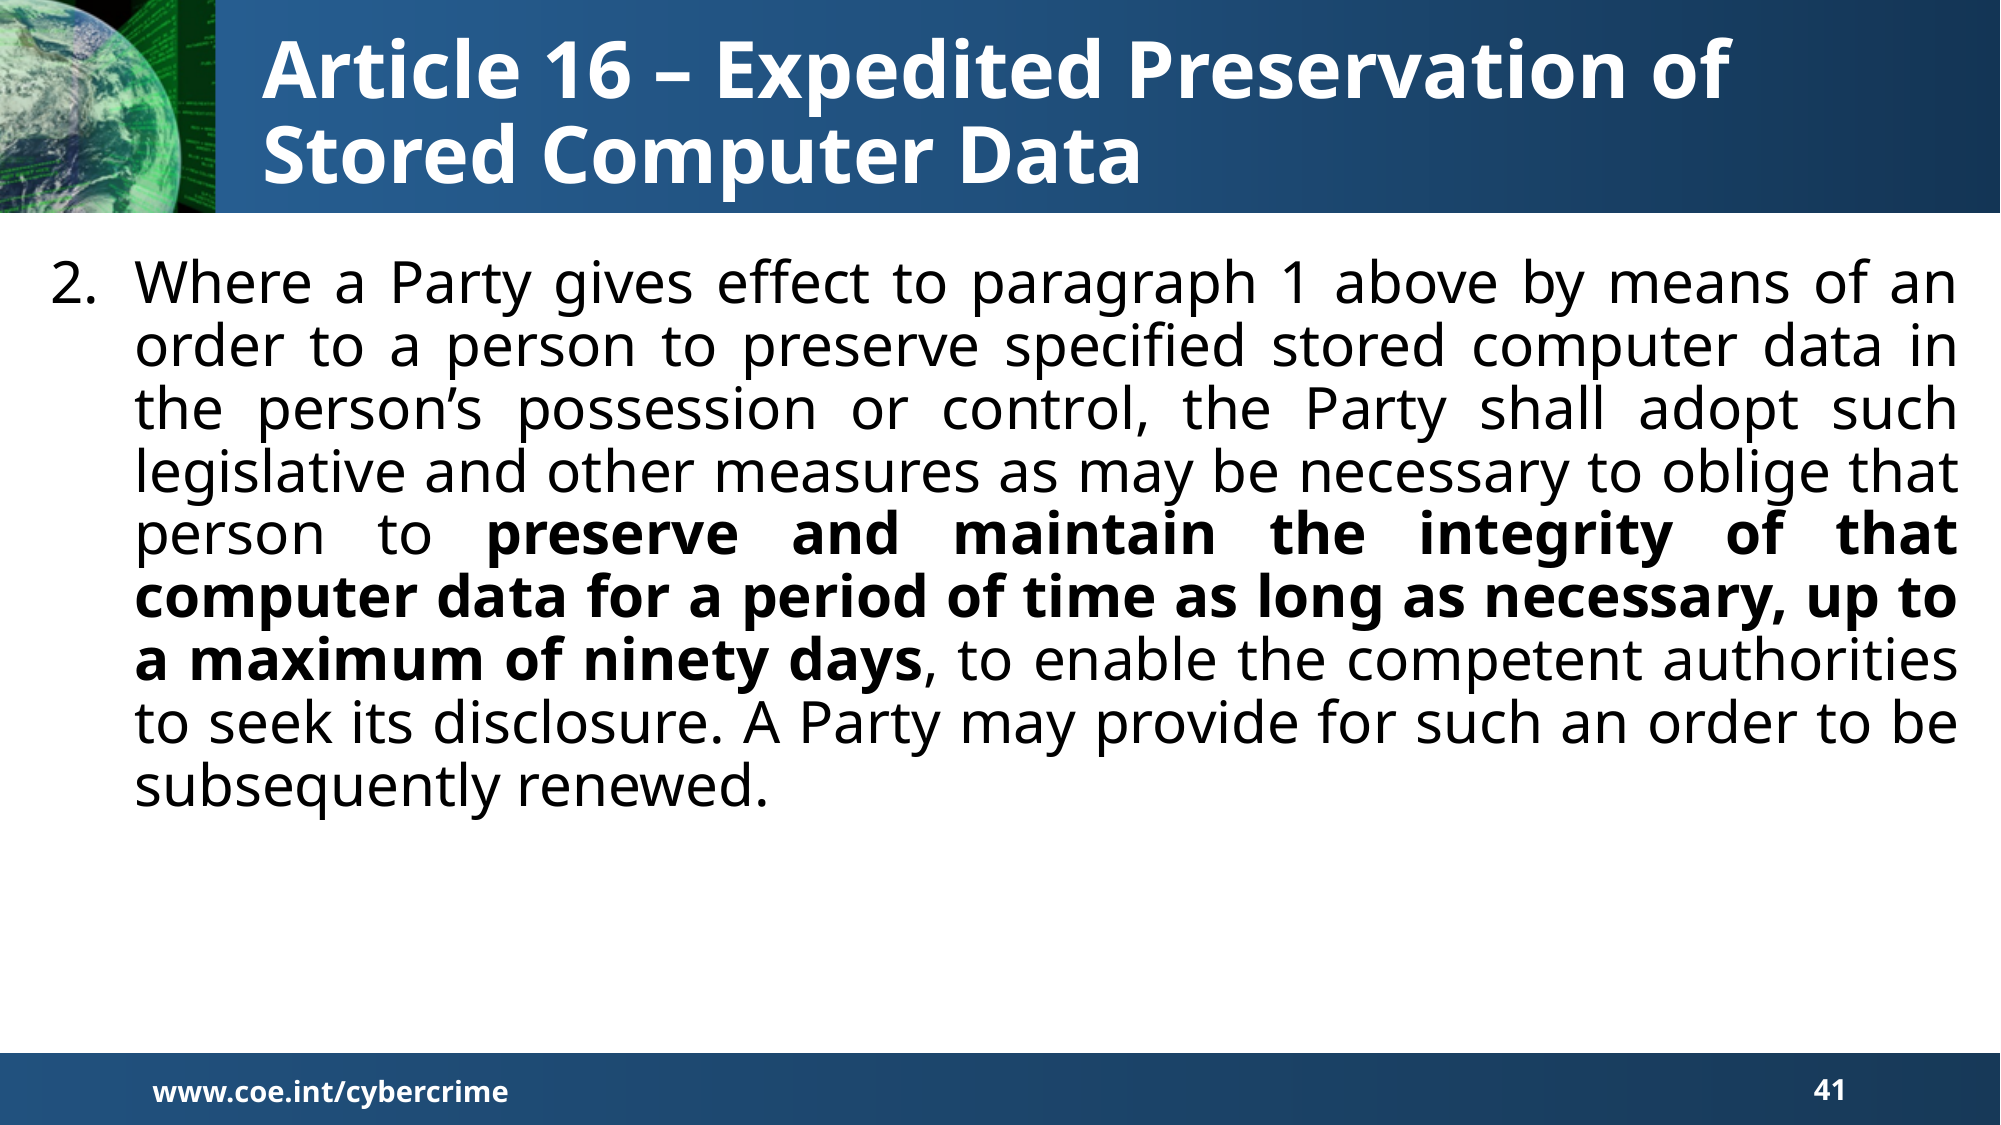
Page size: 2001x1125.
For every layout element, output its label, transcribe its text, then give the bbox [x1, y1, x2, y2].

slide_number 41 [1412, 1061, 1863, 1121]
slide_number www.coe.int/cybercrime [137, 1061, 588, 1121]
title Article 16 – Expedited Preservation of Stored Computer Data [247, 22, 1953, 209]
picture [0, 0, 2000, 213]
list Where a Party gives effect to paragraph 1 above by means of an order to a person to preserve specified stored computer data in the person’s possession or control, the Party shall adopt such legislative and other measures as may be necessary to oblige that person to preserve and maintain the integrity of that computer data for a period of time as long as necessary, up to a maximum of ninety days, to enable the competent authorities to seek its disclosure. A Party may provide for such an order to be subsequently renewed. [34, 245, 1975, 1019]
